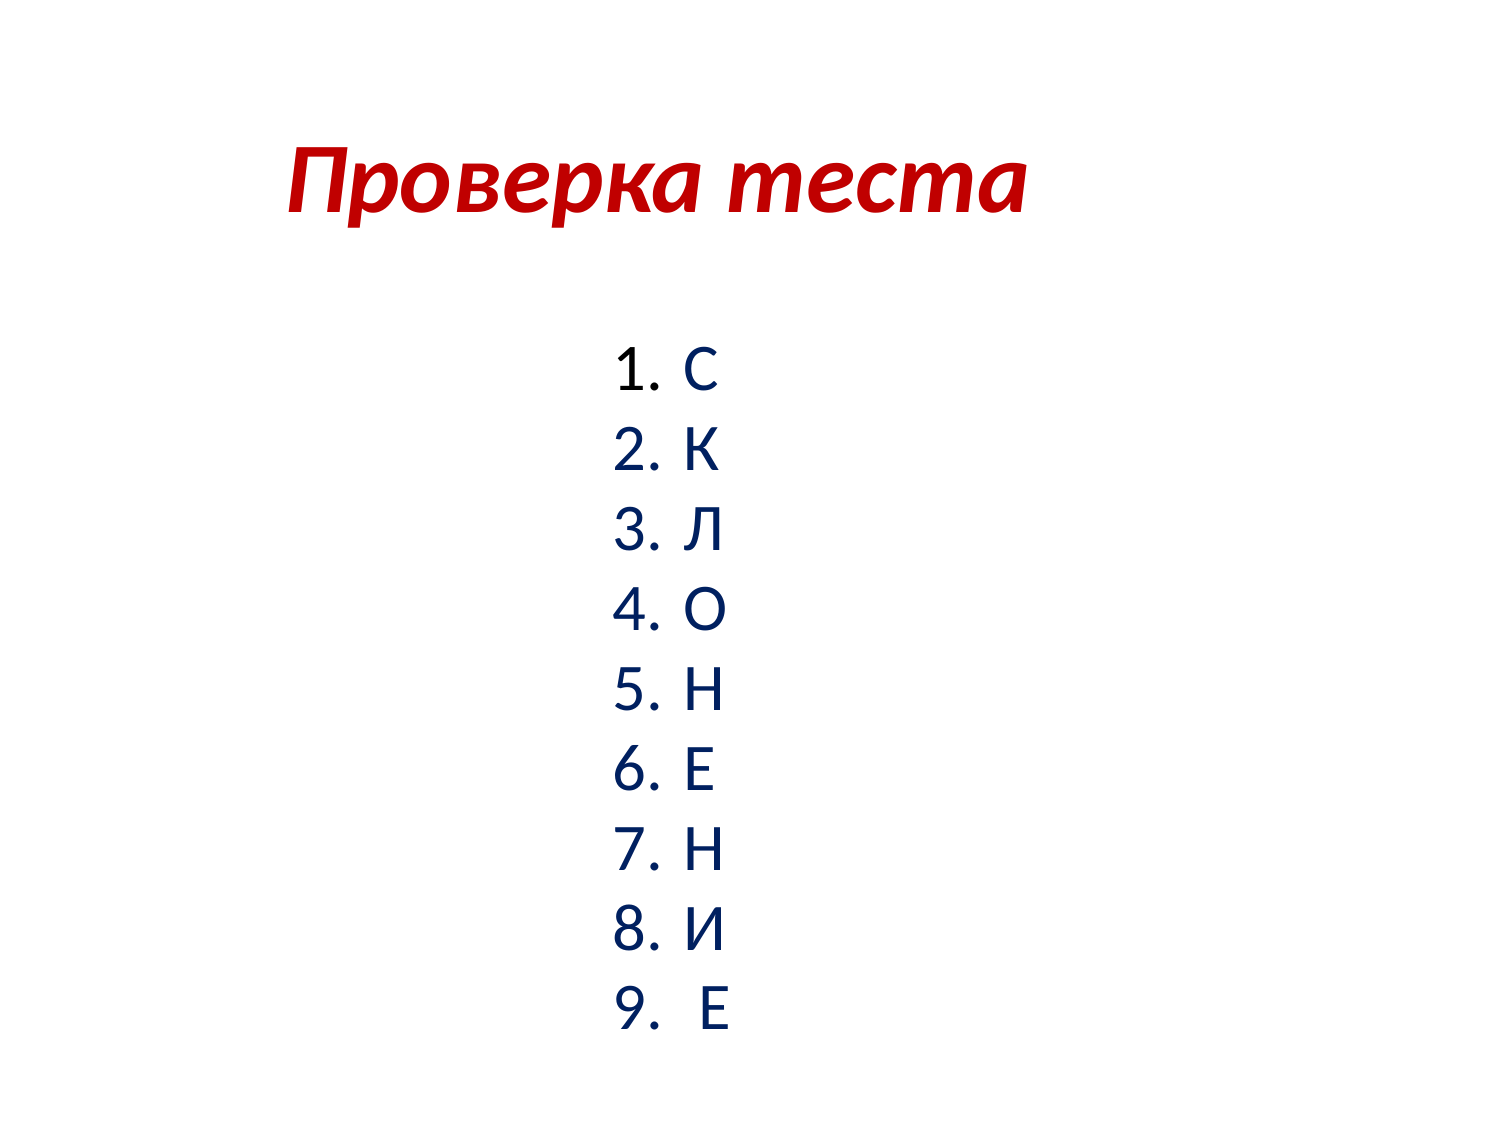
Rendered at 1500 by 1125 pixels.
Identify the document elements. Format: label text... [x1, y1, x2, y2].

text_box Проверка теста [269, 105, 1313, 241]
text_box С К Л О Н Е Н И Е [597, 316, 786, 1125]
